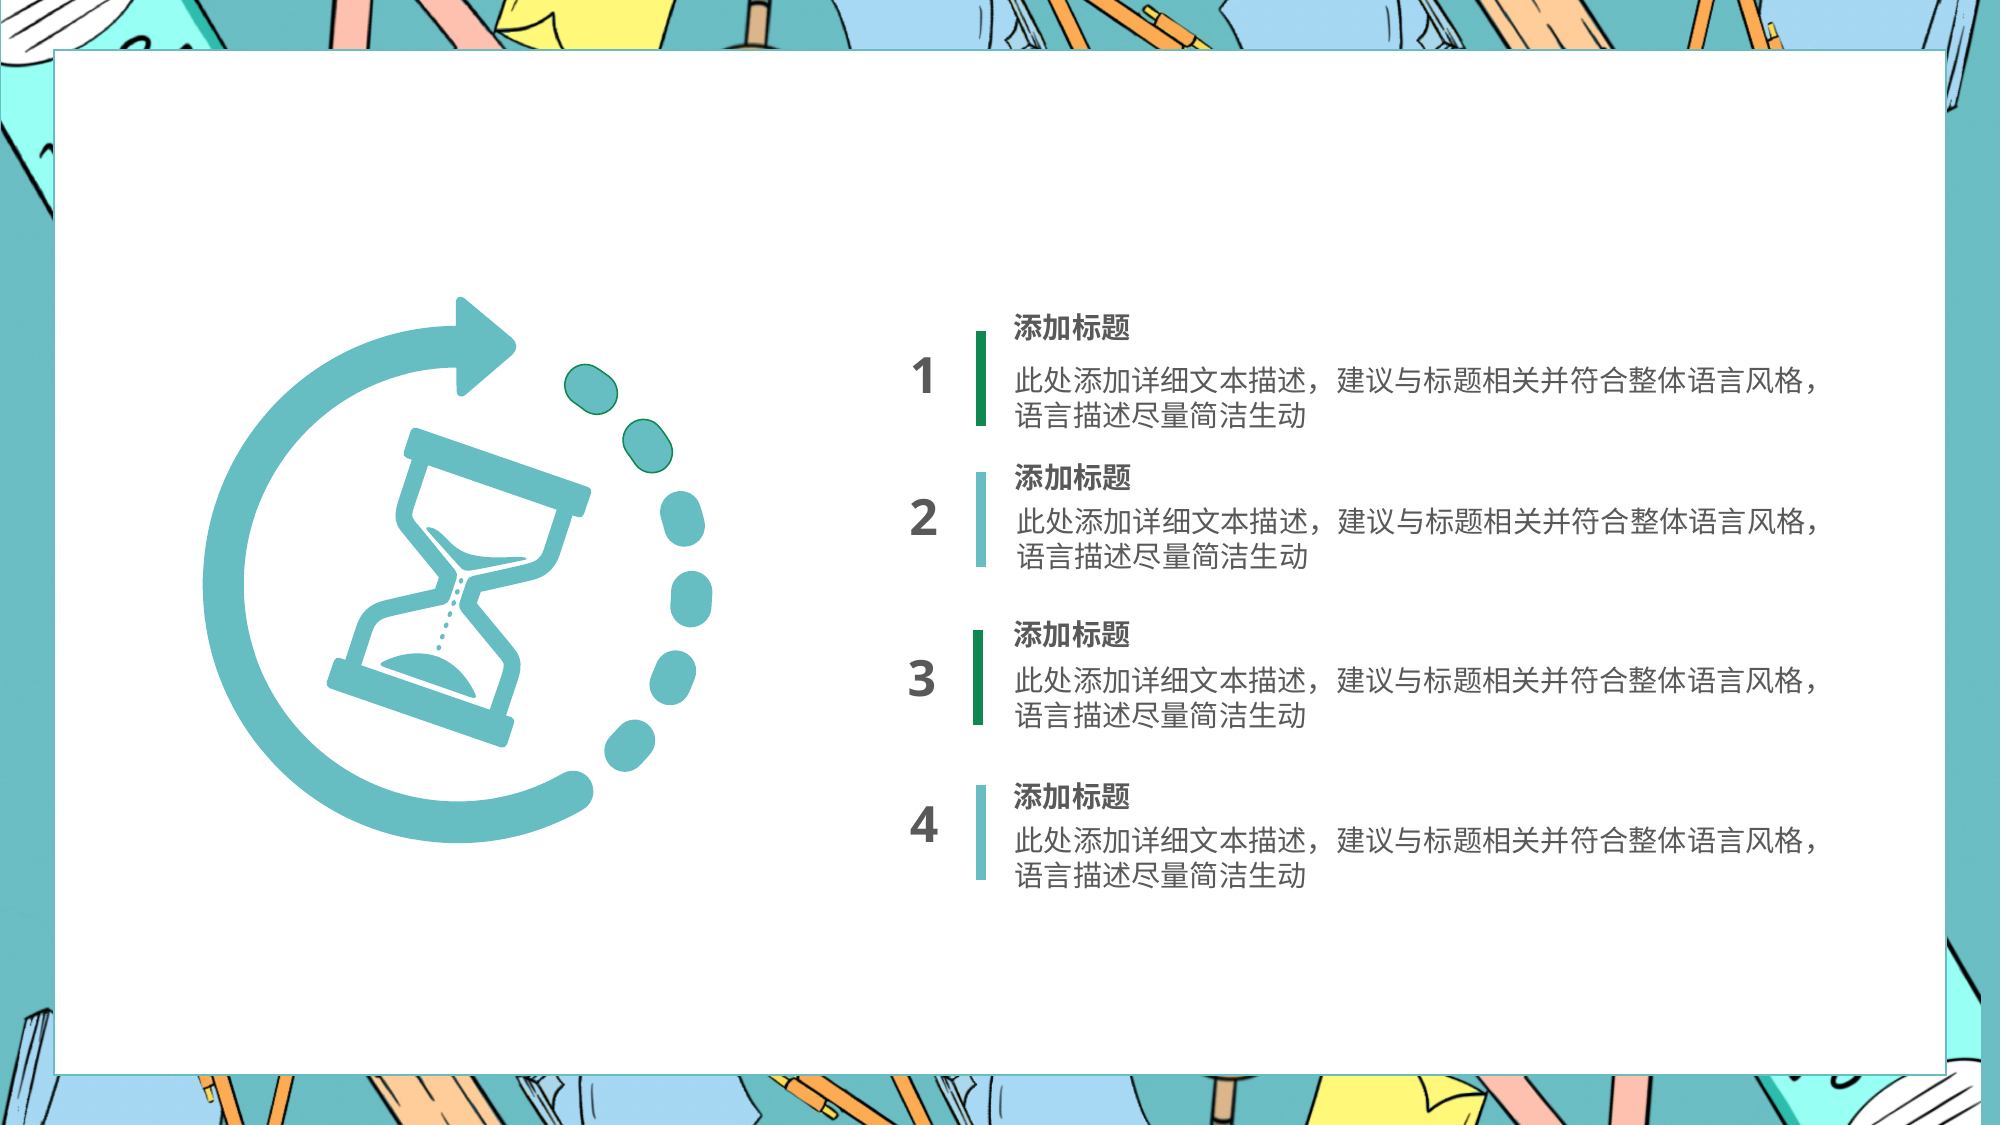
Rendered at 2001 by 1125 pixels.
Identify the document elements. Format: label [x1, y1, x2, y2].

picture [0, 0, 1088, 949]
text_box [888, 303, 1818, 440]
text_box [202, 294, 713, 844]
text_box [888, 454, 1820, 581]
text_box [886, 610, 1818, 740]
picture [1, 0, 2000, 1125]
text_box [888, 773, 1818, 900]
